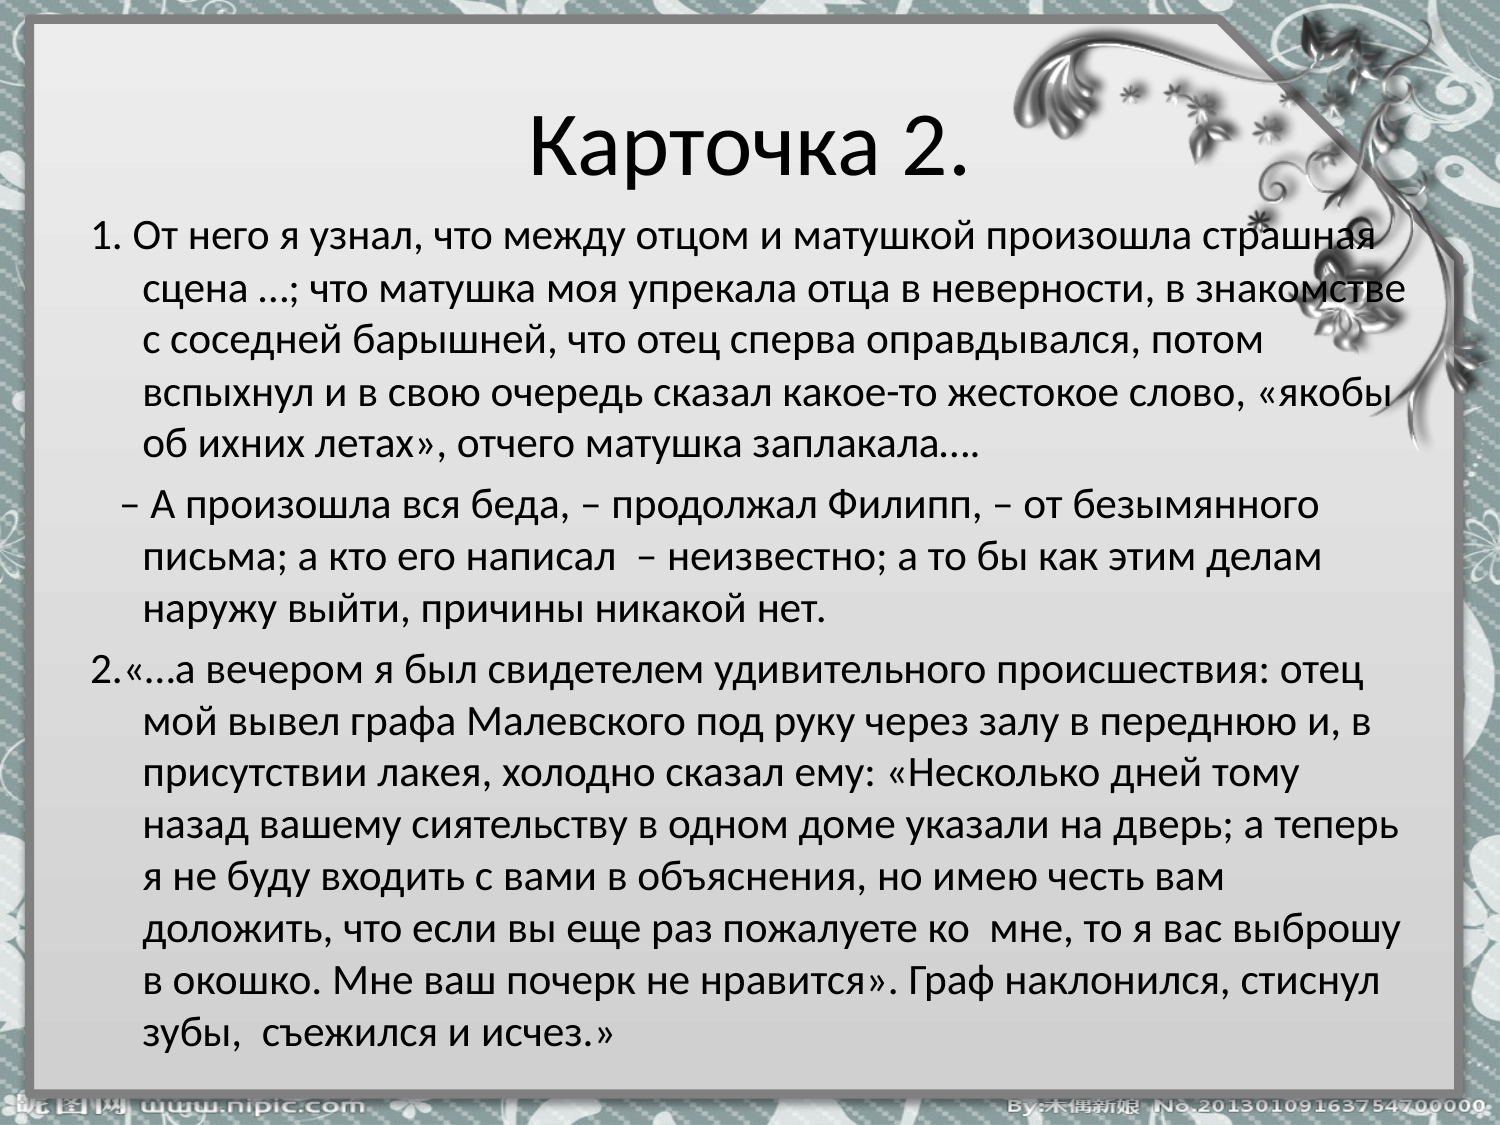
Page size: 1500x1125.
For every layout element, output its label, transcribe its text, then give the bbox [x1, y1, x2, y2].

title Карточка 2. [75, 45, 1425, 199]
picture [0, 0, 1500, 1125]
list 1. От него я узнал, что между отцом и матушкой произошла страшная сцена …; что матушка моя упрекала отца в неверности, в знакомстве с соседней барышней, что отец сперва оправдывался, потом вспыхнул и в свою очередь сказал какое-то жестокое слово, «якобы об ихних летах», отчего матушка заплакала…. – А произошла вся беда, – продолжал Филипп, – от безымянного письма; а кто его написал – неизвестно; а то бы как этим делам наружу выйти, причины никакой нет. 2.«…а вечером я был свидетелем удивительного происшествия: отец мой вывел графа Малевского под руку через залу в переднюю и, в присутствии лакея, холодно сказал ему: «Несколько дней тому назад вашему сиятельству в одном доме указали на дверь; а теперь я не буду входить с вами в объяснения, но имею честь вам доложить, что если вы еще раз пожалуете ко мне, то я вас выброшу в окошко. Мне ваш почерк не нравится». Граф наклонился, стиснул зубы, съежился и исчез.» [75, 199, 1425, 1079]
